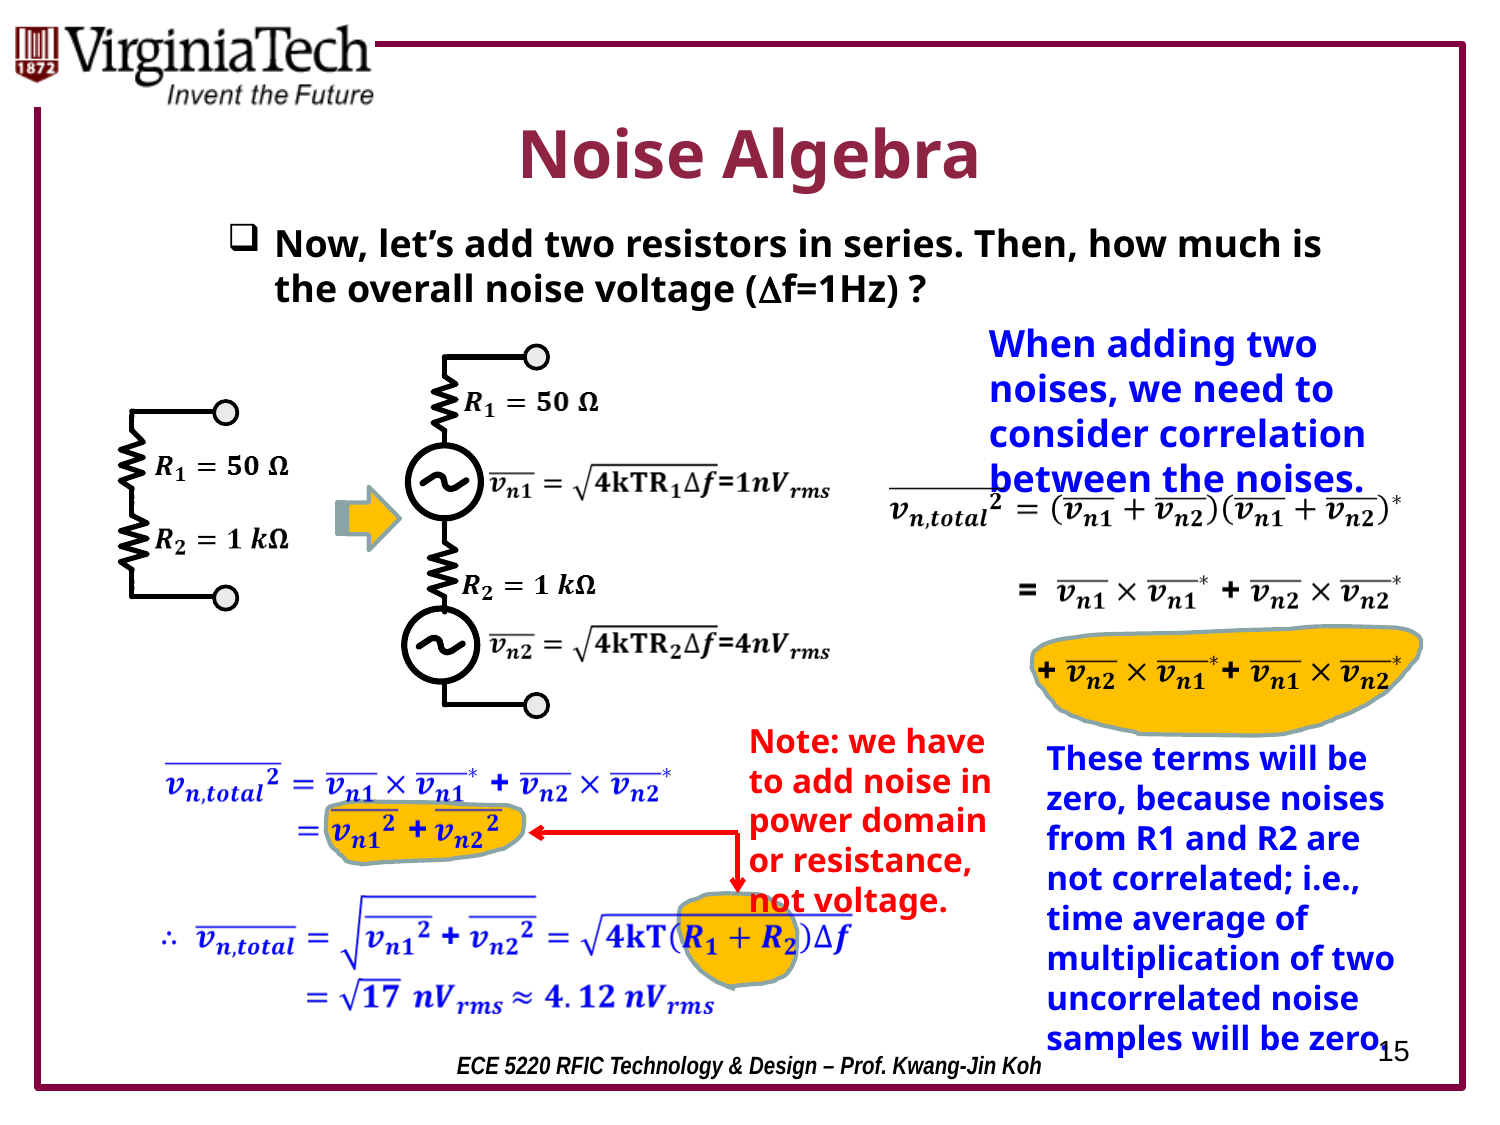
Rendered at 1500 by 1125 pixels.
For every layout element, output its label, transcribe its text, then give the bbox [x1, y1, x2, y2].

text_box [339, 857, 481, 867]
slide_number 15 [1074, 1024, 1425, 1103]
text_box These terms will be zero, because noises from R1 and R2 are not correlated; i.e., time average of multiplication of two uncorrelated noise samples will be zero. [1031, 729, 1438, 1064]
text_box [112, 337, 851, 726]
text_box [1047, 699, 1379, 729]
text_box [854, 474, 1475, 699]
text_box [150, 749, 725, 857]
text_box Note: we have to add noise in power domain or resistance, not voltage. [733, 712, 1038, 927]
text_box [112, 880, 900, 1023]
title Noise Algebra [75, 104, 1425, 213]
picture [15, 24, 375, 107]
text_box When adding two noises, we need to consider correlation between the noises. [974, 312, 1413, 474]
text_box Now, let’s add two resistors in series. Then, how much is the overall noise voltage (Df=1Hz) ? [212, 212, 1363, 318]
